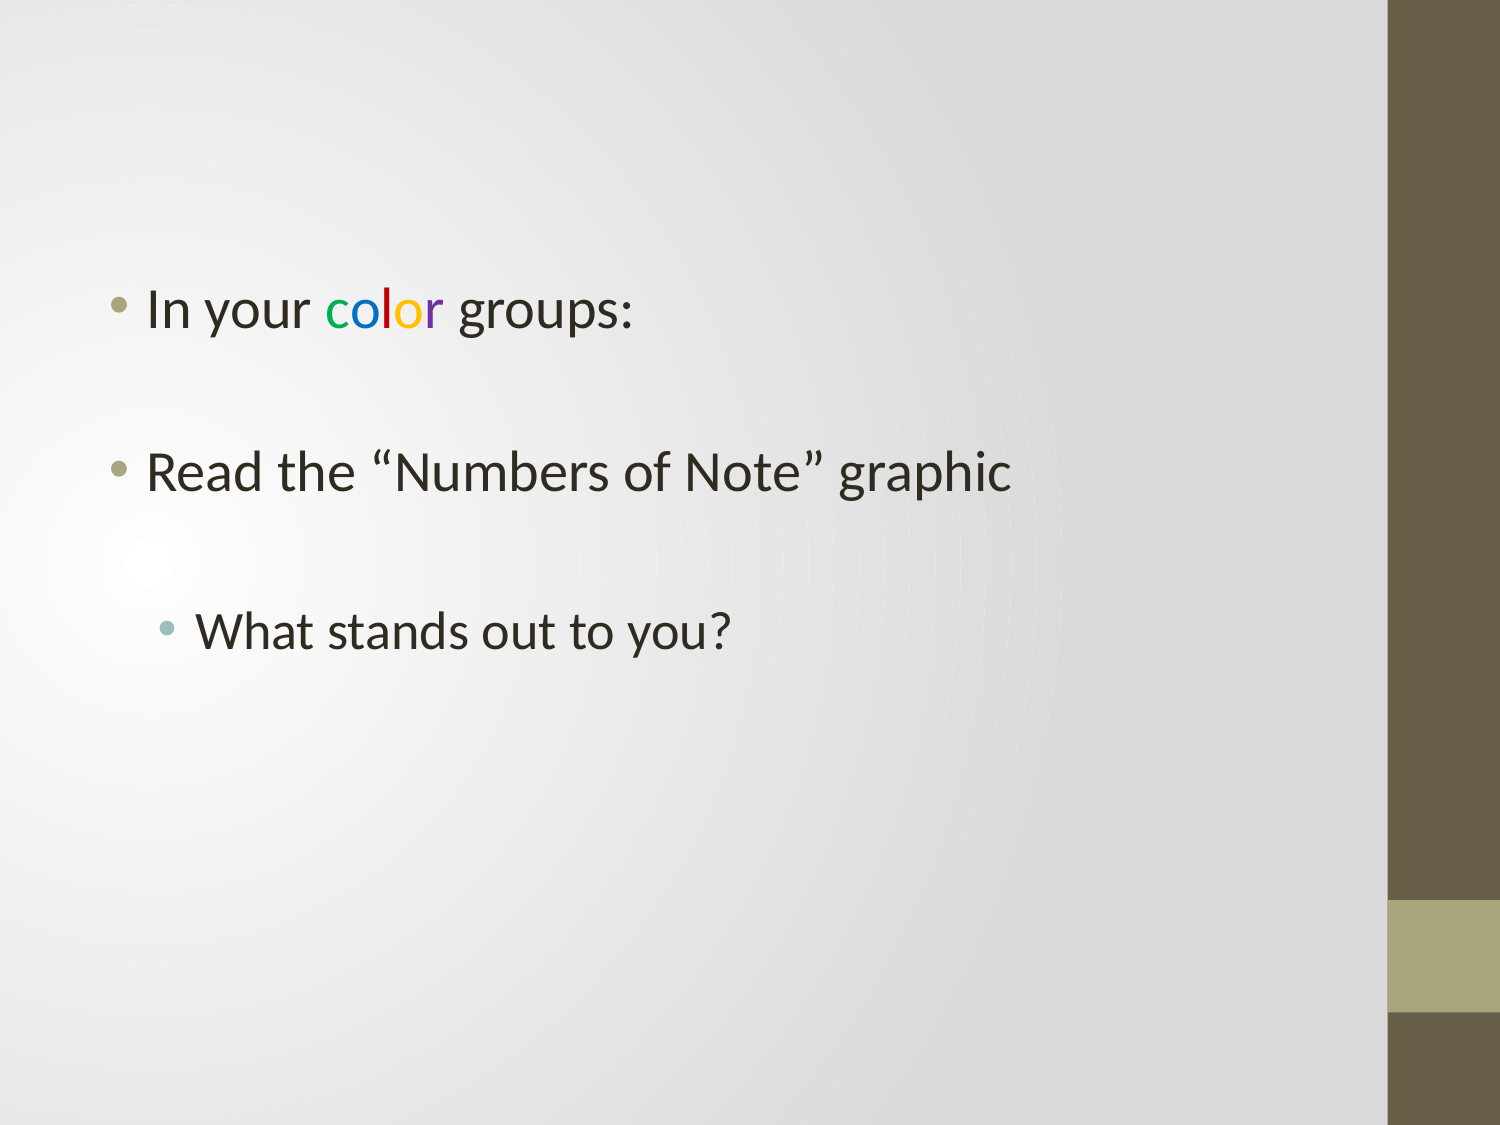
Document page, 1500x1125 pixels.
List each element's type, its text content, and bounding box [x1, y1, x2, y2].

list In your color groups: Read the “Numbers of Note” graphic What stands out to you? [75, 262, 1325, 1050]
